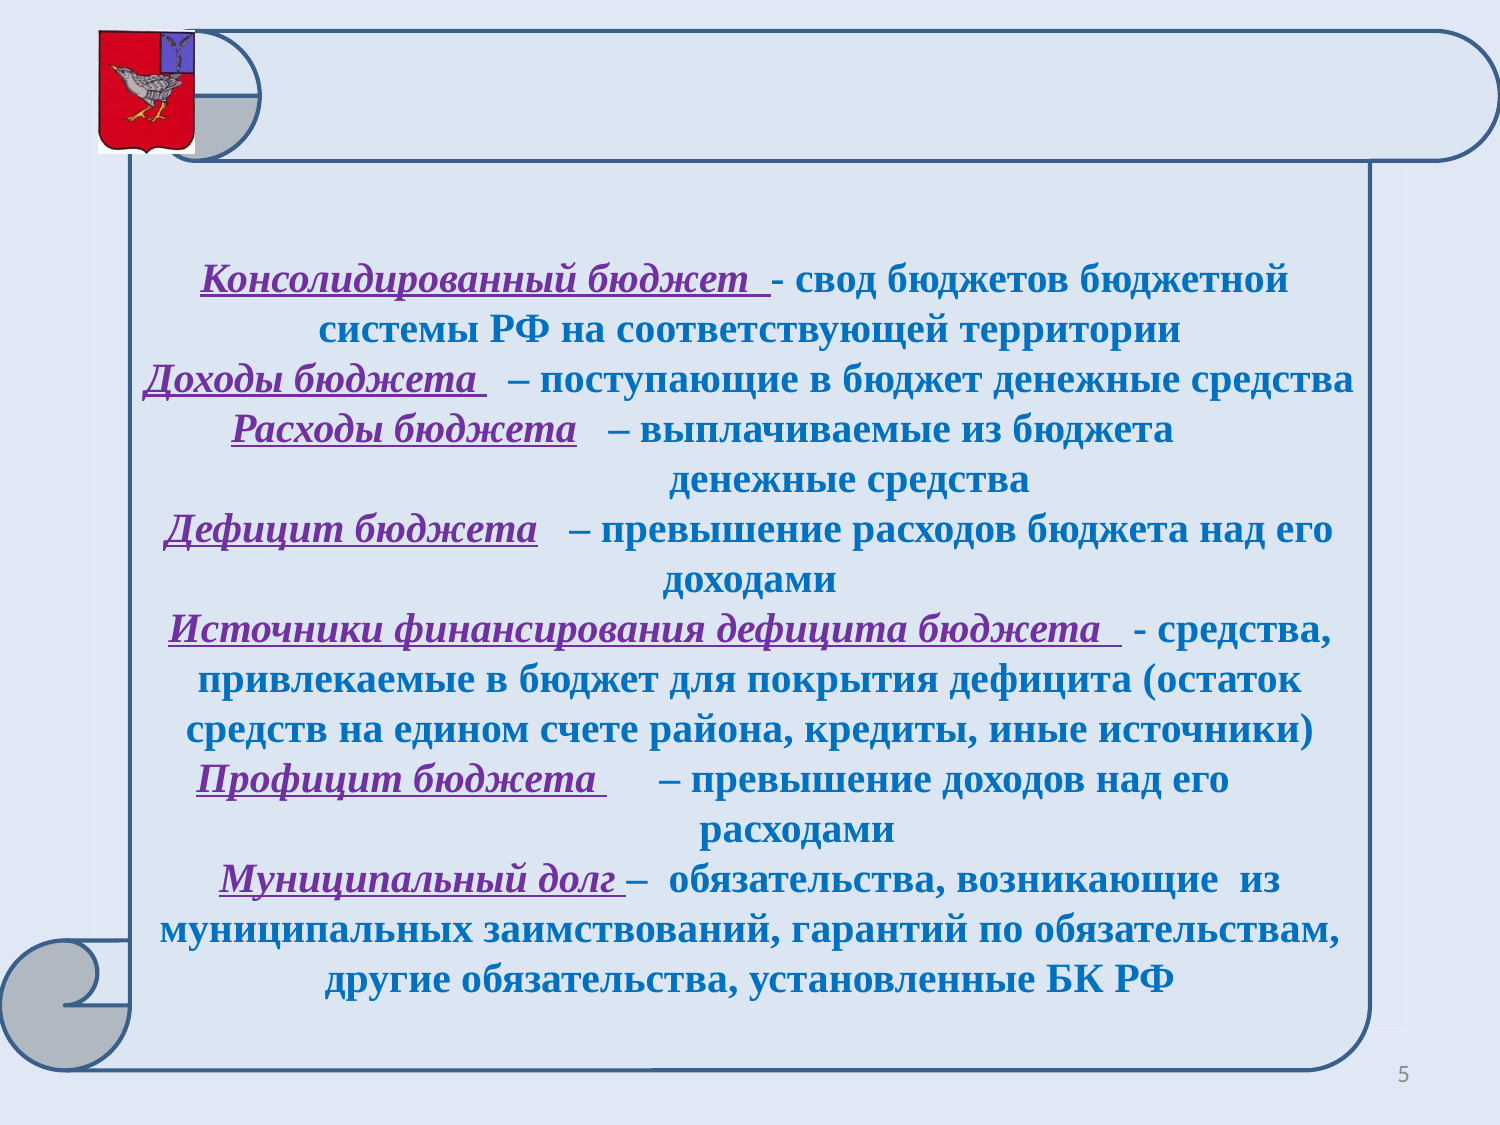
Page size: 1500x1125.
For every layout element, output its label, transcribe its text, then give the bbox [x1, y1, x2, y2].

picture [98, 30, 195, 154]
slide_number 5 [1074, 1042, 1425, 1103]
text_box Консолидированный бюджет - свод бюджетов бюджетной системы РФ на соответствующей территории Доходы бюджета – поступающие в бюджет денежные средства Расходы бюджета – выплачиваемые из бюджета денежные средства Дефицит бюджета – превышение расходов бюджета над его доходами Источники финансирования дефицита бюджета - средства, привлекаемые в бюджет для покрытия дефицита (остаток средств на едином счете района, кредиты, иные источники) Профицит бюджета – превышение доходов над его расходами Муниципальный долг – обязательства, возникающие из муниципальных заимствований, гарантий по обязательствам, другие обязательства, установленные БК РФ [0, 28, 1500, 1073]
